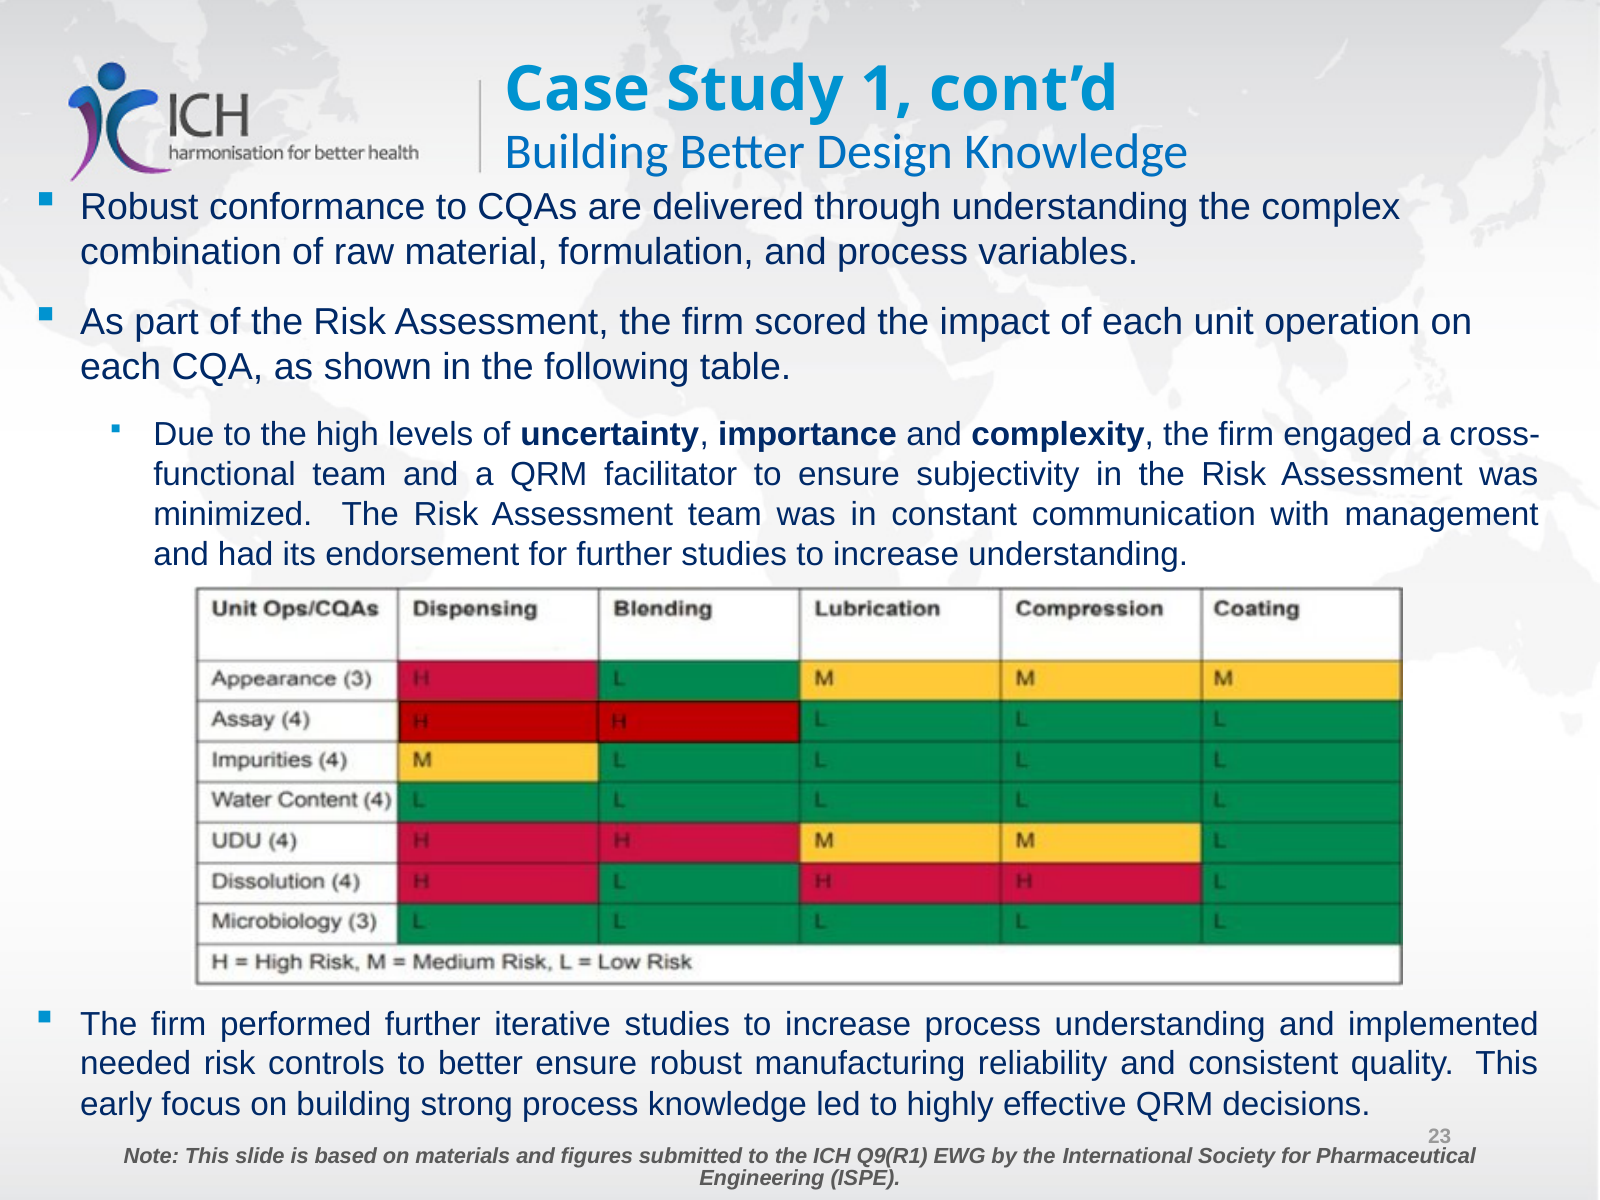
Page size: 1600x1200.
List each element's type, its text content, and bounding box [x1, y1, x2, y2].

list Robust conformance to CQAs are delivered through understanding the complex combination of raw material, formulation, and process variables. As part of the Risk Assessment, the firm scored the impact of each unit operation on each CQA, as shown in the following table. Due to the high levels of uncertainty, importance and complexity, the firm engaged a cross-functional team and a QRM facilitator to ensure subjectivity in the Risk Assessment was minimized. The Risk Assessment team was in constant communication with management and had its endorsement for further studies to increase understanding. The firm performed further iterative studies to increase process understanding and implemented needed risk controls to better ensure robust manufacturing reliability and consistent quality. This early focus on building strong process knowledge led to highly effective QRM decisions. [20, 174, 1557, 1165]
text_box Case Study 1, cont’d Building Better Design Knowledge [504, 21, 1600, 153]
picture [0, 0, 1600, 1200]
text_box Note: This slide is based on materials and figures submitted to the ICH Q9(R1) EWG by the International Society for Pharmaceutical Engineering (ISPE). [63, 1131, 1537, 1197]
